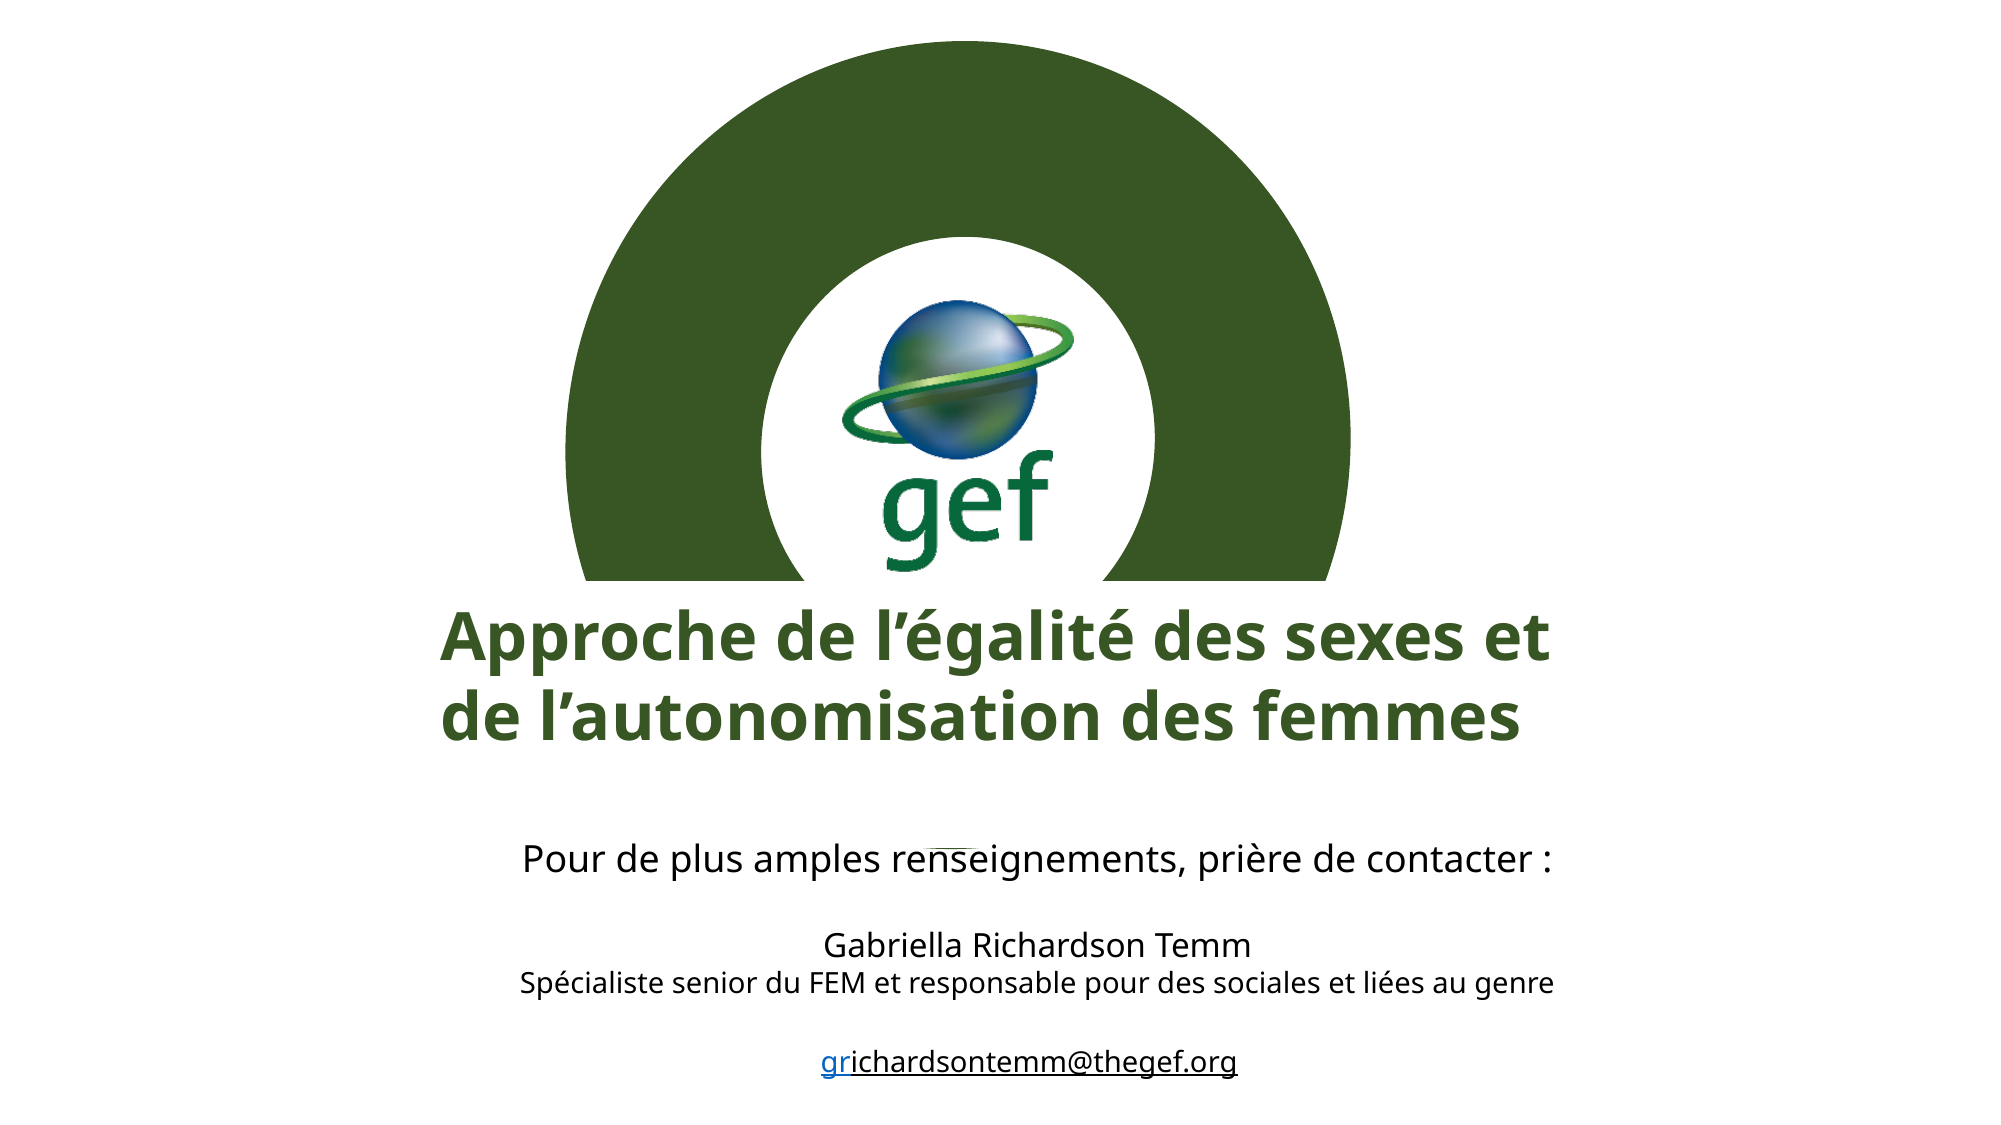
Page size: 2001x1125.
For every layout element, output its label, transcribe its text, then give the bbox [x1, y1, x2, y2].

text_box Approche de l’égalité des sexes et de l’autonomisation des femmes [425, 586, 1633, 827]
text_box Pour de plus amples renseignements, prière de contacter : Gabriella Richardson Temm Spécialiste senior du FEM et responsable pour des sociales et liées au genre grichardsontemm@thegef.org [347, 827, 1729, 1087]
text_box [564, 39, 1352, 586]
picture [836, 293, 1080, 579]
